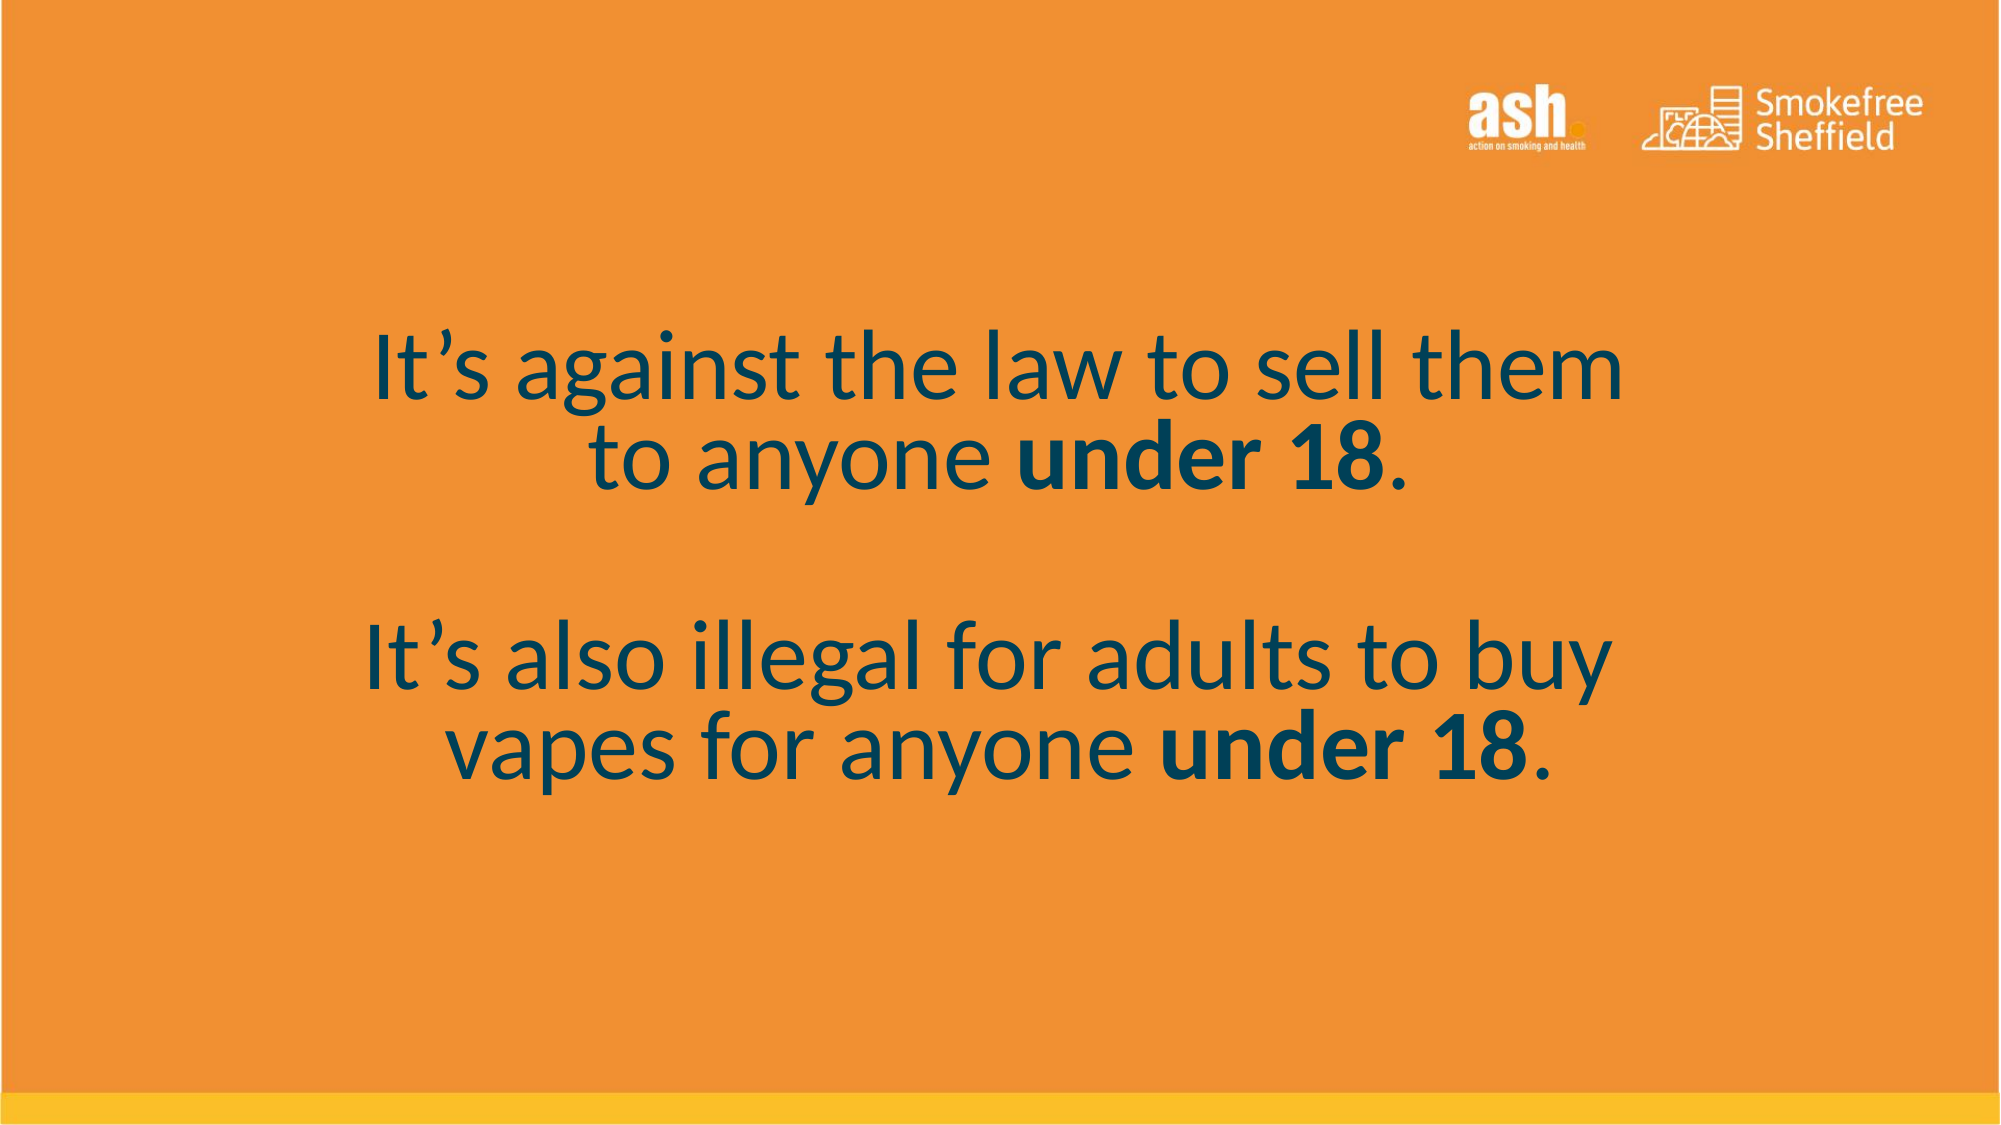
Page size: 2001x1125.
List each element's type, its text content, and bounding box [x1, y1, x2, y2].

text_box It’s against the law to sell them to anyone under 18. It’s also illegal for adults to buy vapes for anyone under 18. [191, 184, 1809, 941]
picture [0, 0, 2000, 1125]
